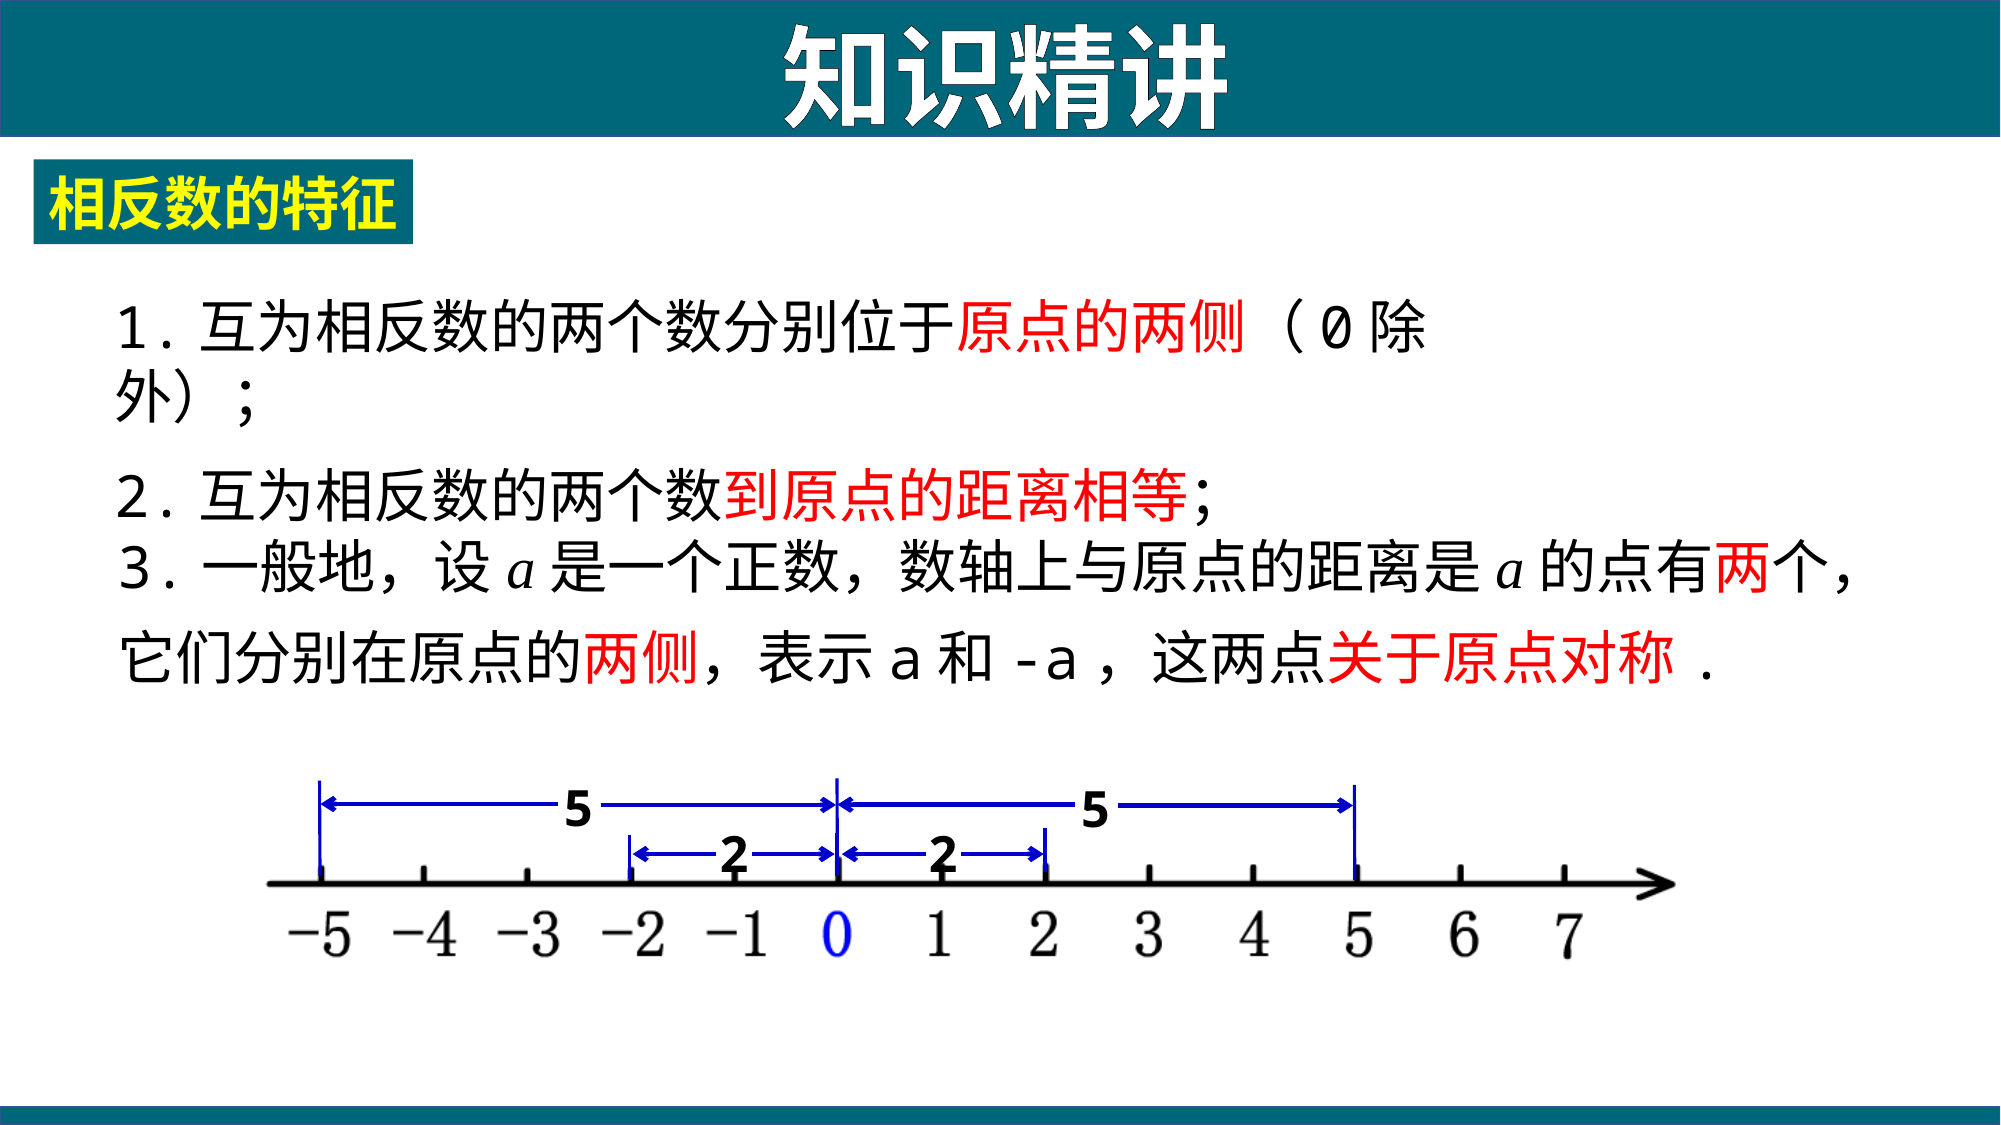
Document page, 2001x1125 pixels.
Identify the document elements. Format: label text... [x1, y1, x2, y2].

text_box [243, 751, 1691, 984]
text_box 3.一般地，设a是一个正数，数轴上与原点的距离是a的点有两个，它们分别在原点的两侧，表示a和-a，这两点关于原点对称. [102, 501, 1922, 699]
text_box 1.互为相反数的两个数分别位于原点的两侧（0除外）； 2.互为相反数的两个数到原点的距离相等； [99, 282, 1504, 537]
text_box 相反数的特征 [33, 159, 413, 245]
text_box 知识精讲 [765, 0, 1247, 150]
